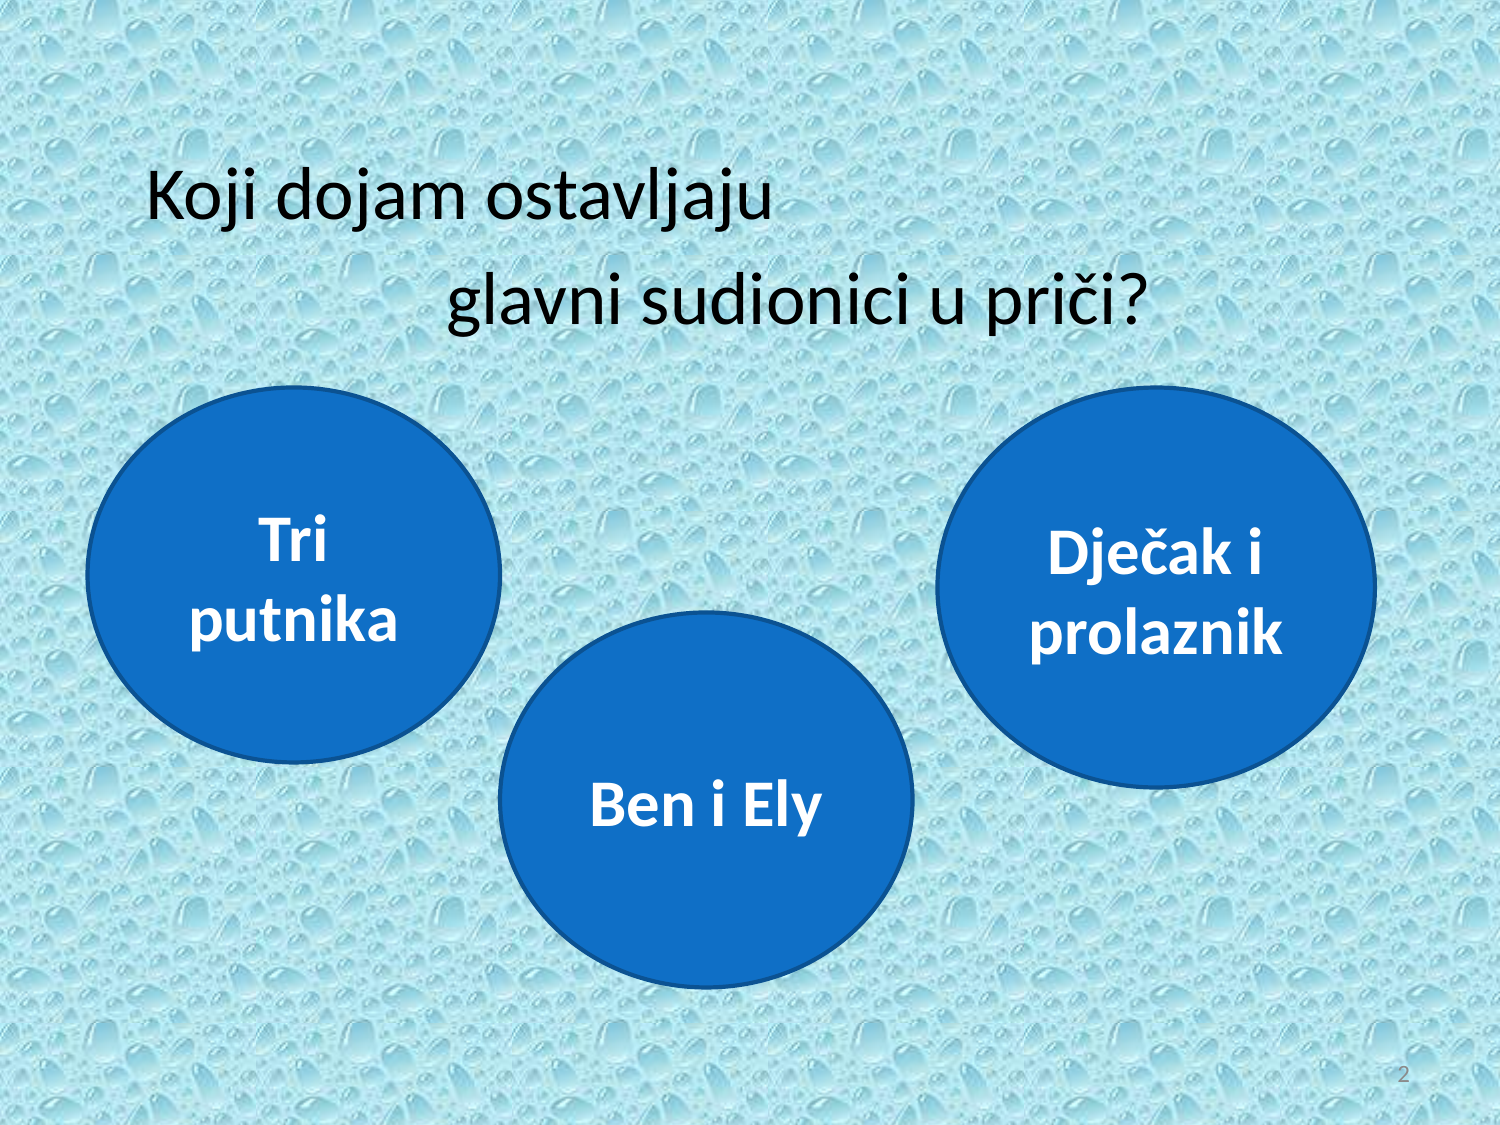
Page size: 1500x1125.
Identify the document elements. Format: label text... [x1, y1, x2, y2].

picture [0, 0, 1500, 1125]
text_box Tri putnika [85, 385, 503, 765]
slide_number 2 [1074, 1042, 1425, 1103]
list Koji dojam ostavljaju glavni sudionici u priči? [75, 137, 1425, 1005]
text_box Ben i Ely [497, 610, 915, 990]
text_box Dječak i prolaznik [935, 385, 1378, 790]
